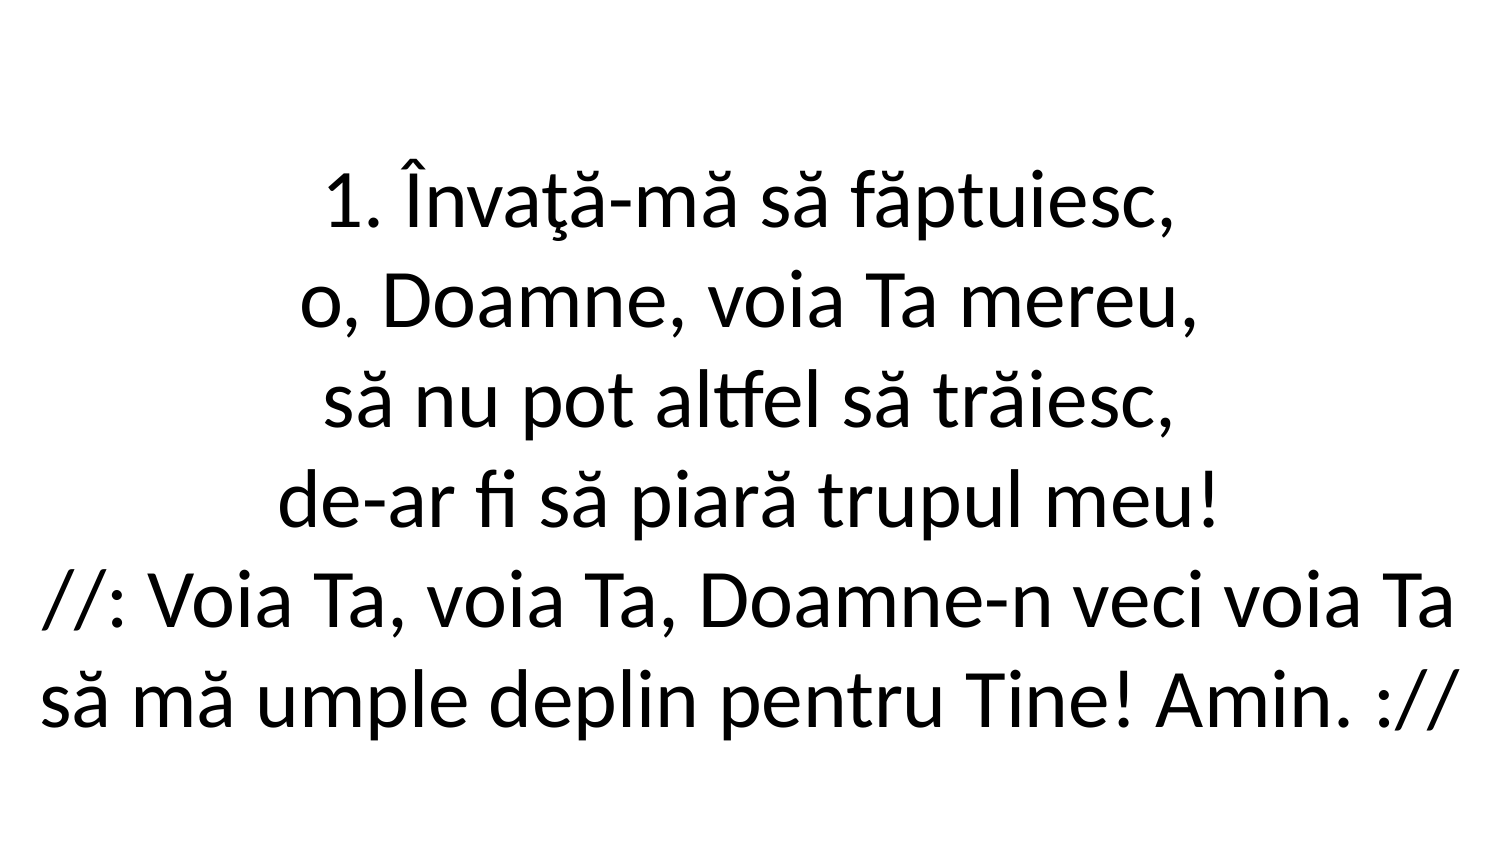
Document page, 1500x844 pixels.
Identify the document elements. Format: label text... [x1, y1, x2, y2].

text_box 1. Învaţă-mă să făptuiesc, o, Doamne, voia Ta mereu, să nu pot altfel să trăiesc, de-ar fi să piară trupul meu! //: Voia Ta, voia Ta, Doamne-n veci voia Ta să mă umple deplin pentru Tine! Amin. :// [24, 92, 1476, 752]
